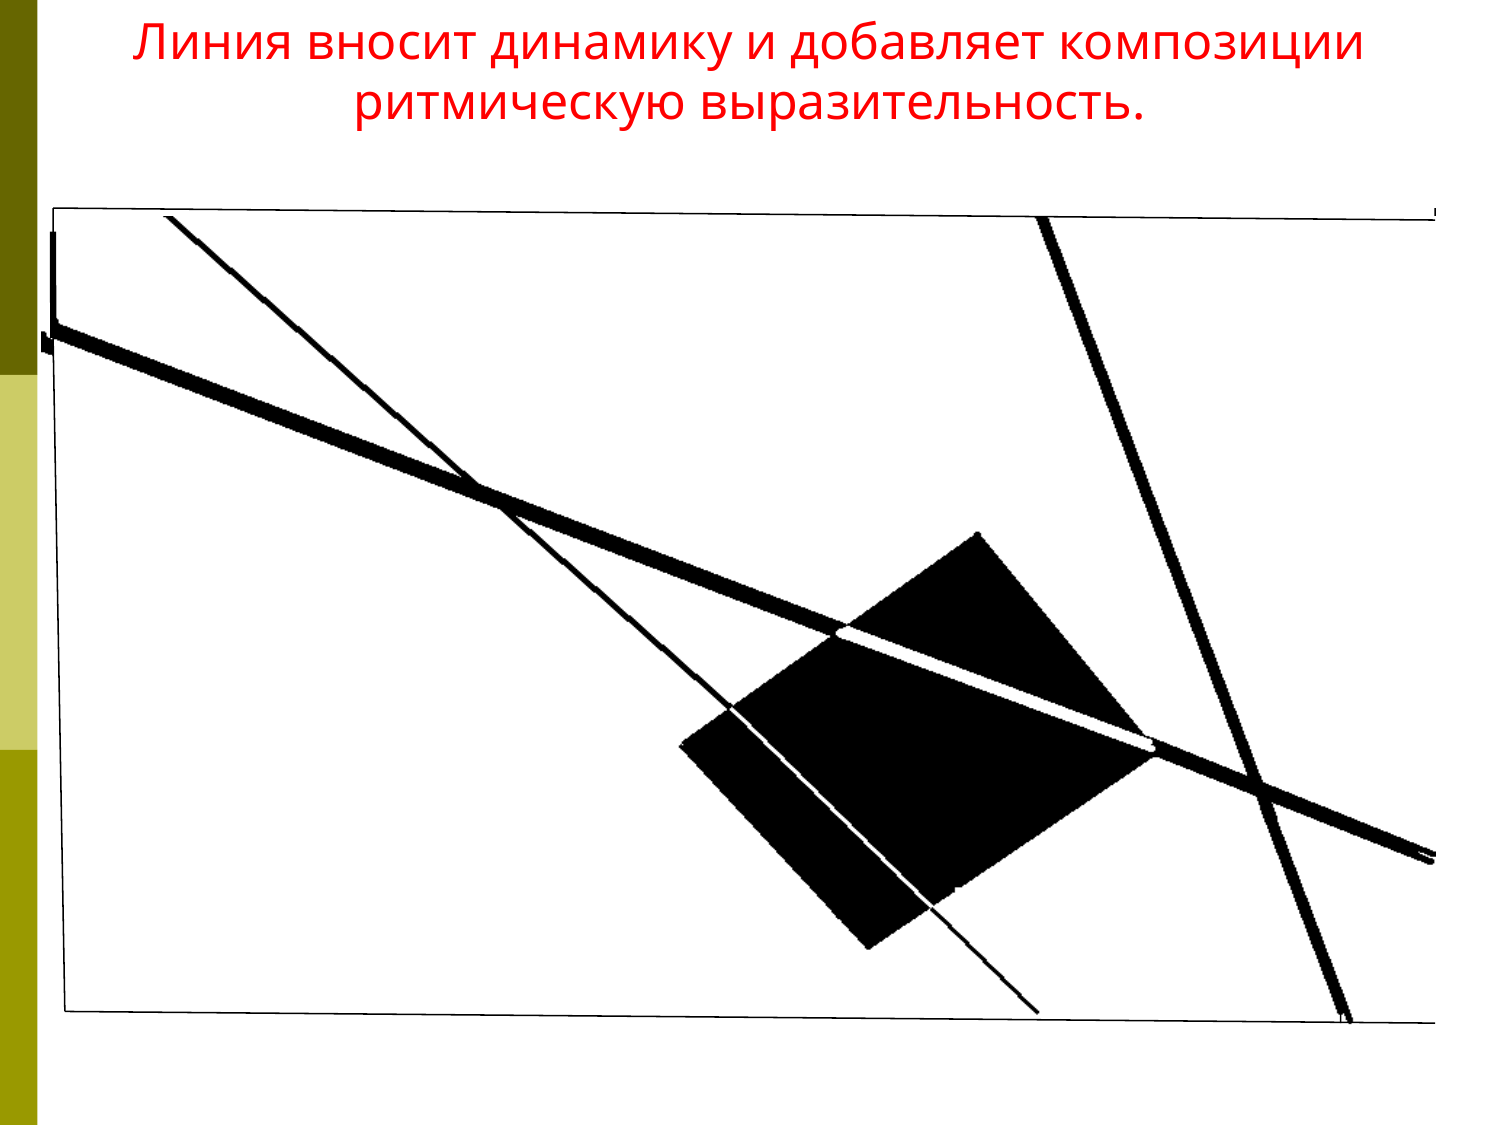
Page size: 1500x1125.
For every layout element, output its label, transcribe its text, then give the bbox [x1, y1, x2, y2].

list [40, 231, 47, 1125]
picture [52, 215, 1436, 1125]
title Линия вносит динамику и добавляет композиции ритмическую выразительность. [74, 45, 1426, 137]
